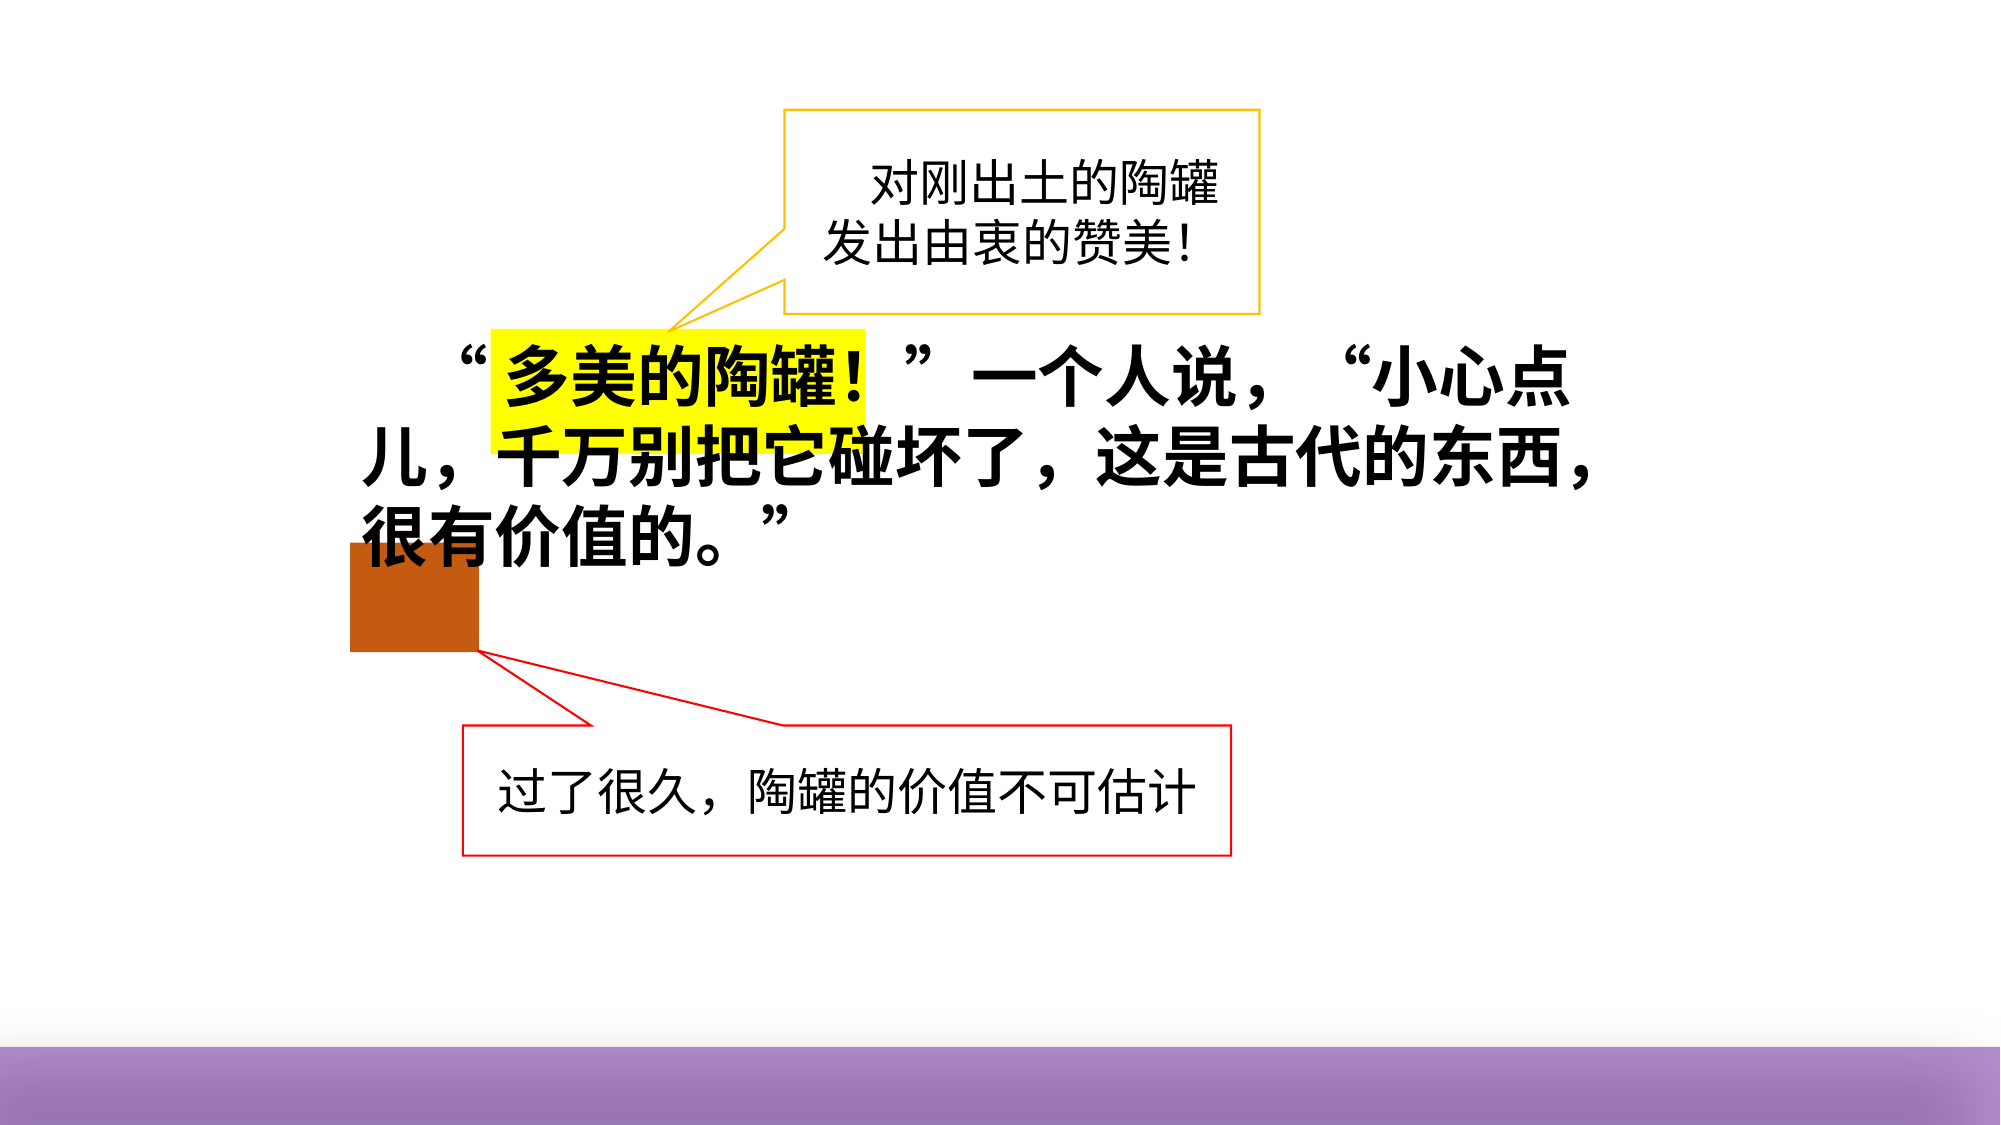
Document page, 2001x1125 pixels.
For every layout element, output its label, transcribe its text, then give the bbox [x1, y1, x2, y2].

text_box “多美的陶罐！”一个人说，“小心点儿，千万别把它碰坏了，这是古代的东西，很有价值的。” [346, 327, 1654, 582]
text_box [349, 582, 480, 653]
text_box 过了很久，陶罐的价值不可估计 [461, 649, 1233, 857]
text_box 对刚出土的陶罐发出由衷的赞美！ [667, 108, 1261, 333]
